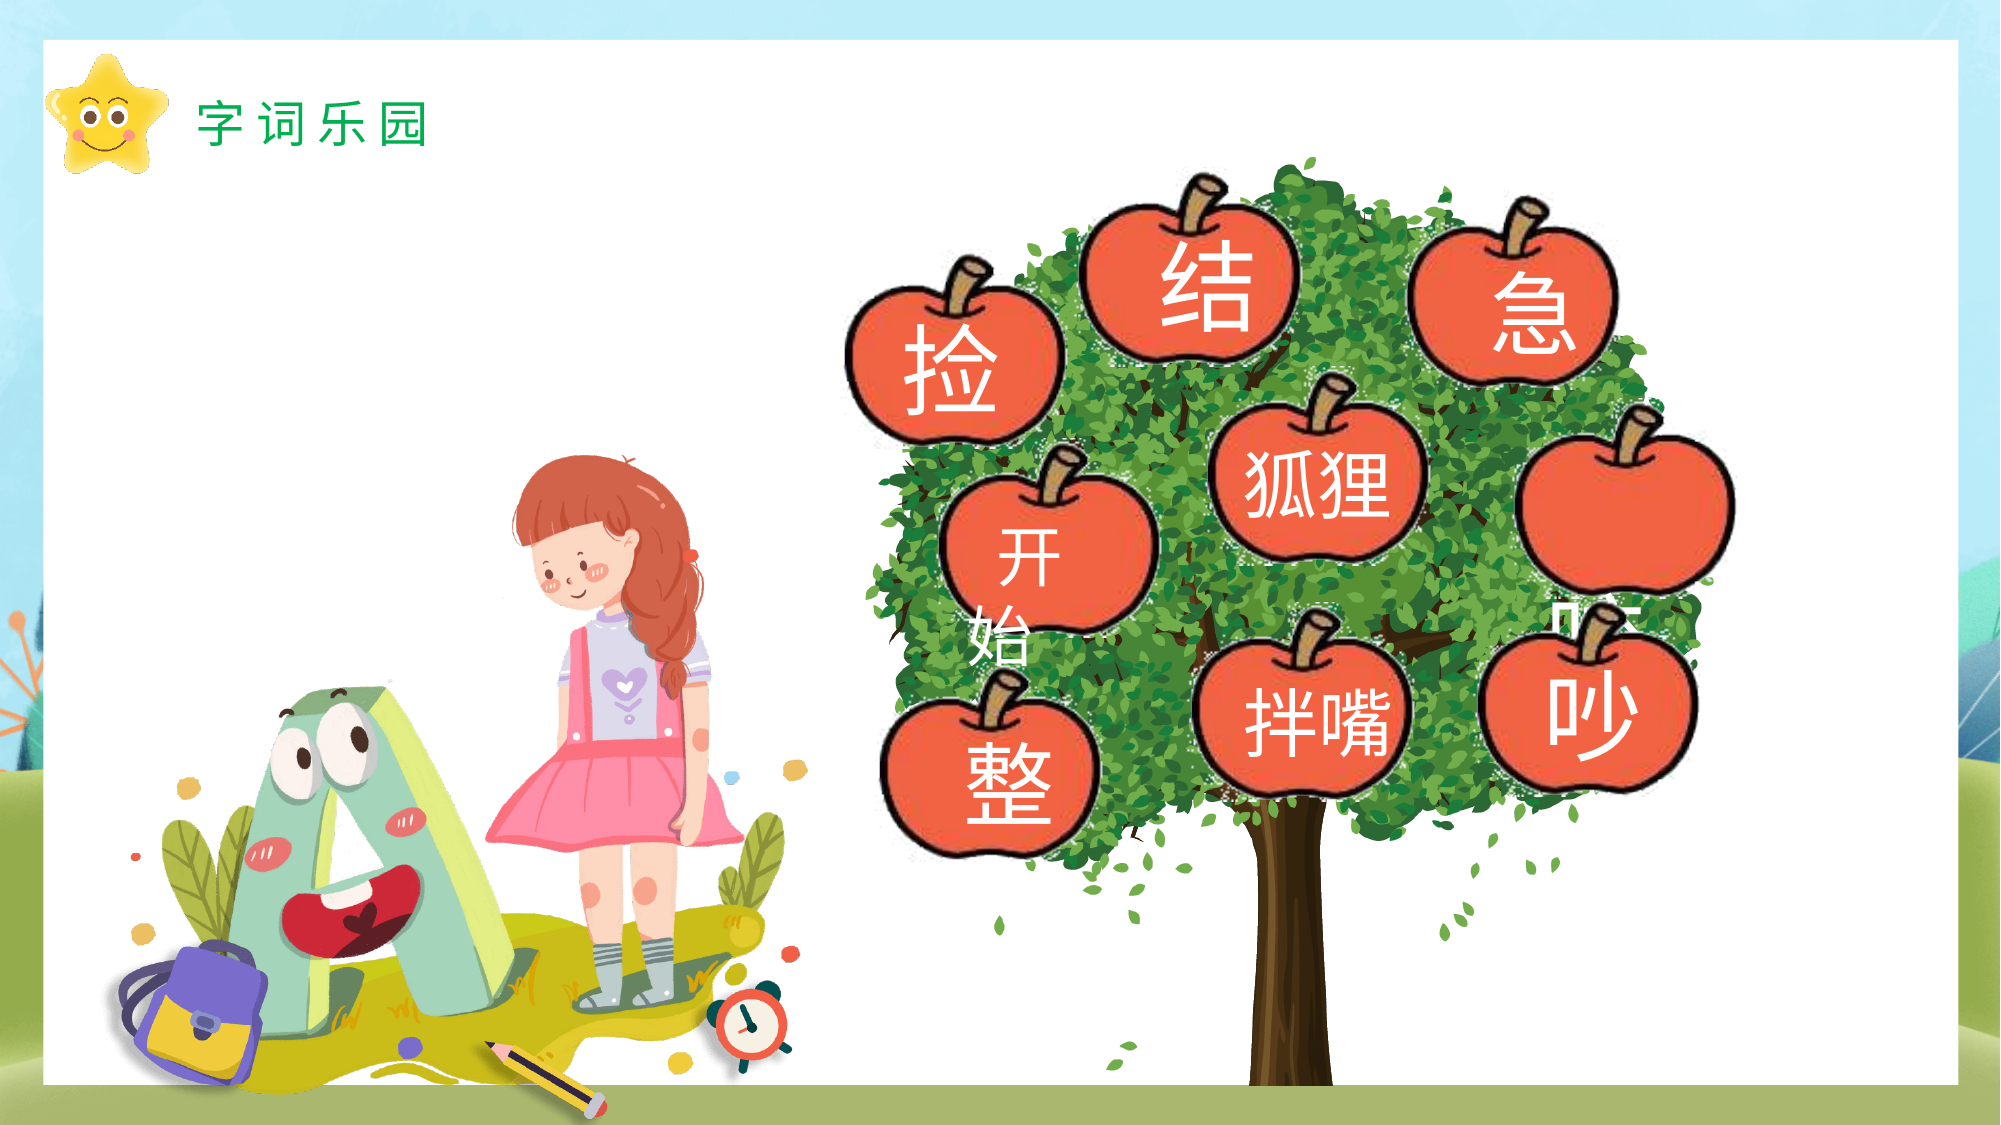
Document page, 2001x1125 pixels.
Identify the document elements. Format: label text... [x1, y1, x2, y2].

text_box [1169, 602, 1473, 802]
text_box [1058, 167, 1307, 367]
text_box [1187, 366, 1441, 566]
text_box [824, 249, 1072, 449]
picture [0, 0, 2000, 1125]
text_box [1386, 190, 1671, 391]
text_box 字 词 乐 园 [216, 84, 1182, 160]
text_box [1457, 596, 1705, 797]
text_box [918, 438, 1166, 638]
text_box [1494, 398, 1742, 599]
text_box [863, 662, 1159, 862]
